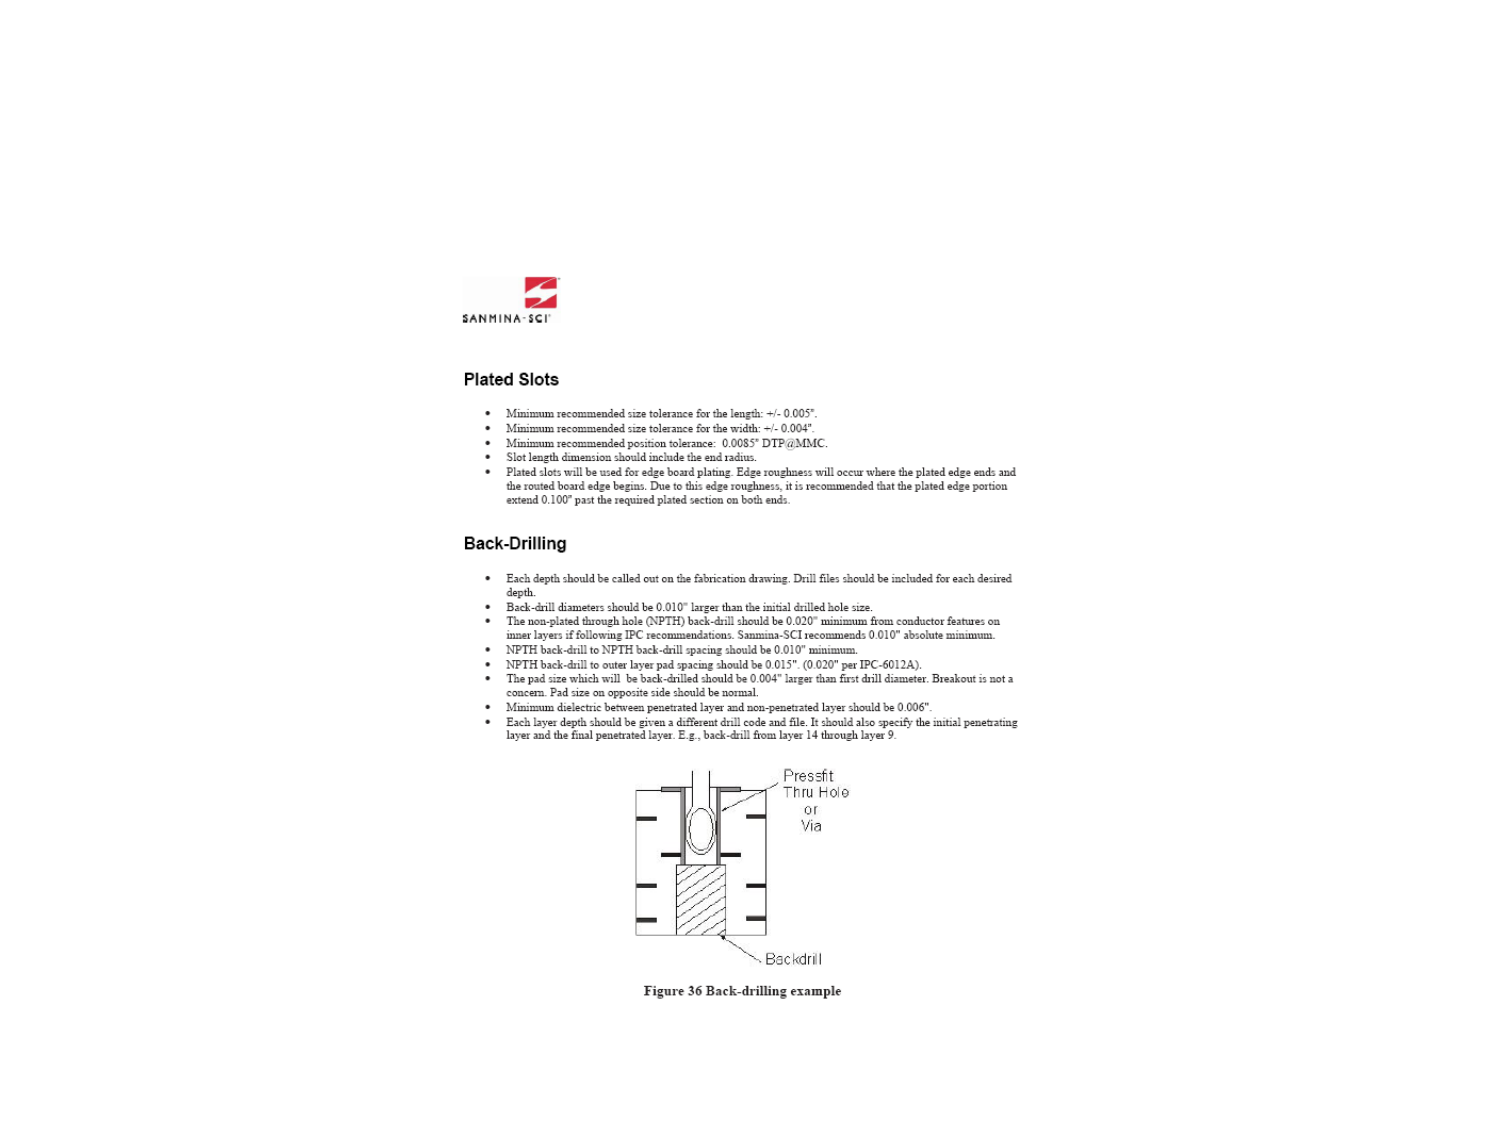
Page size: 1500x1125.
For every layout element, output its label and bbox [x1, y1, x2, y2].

list [448, 262, 1052, 1006]
